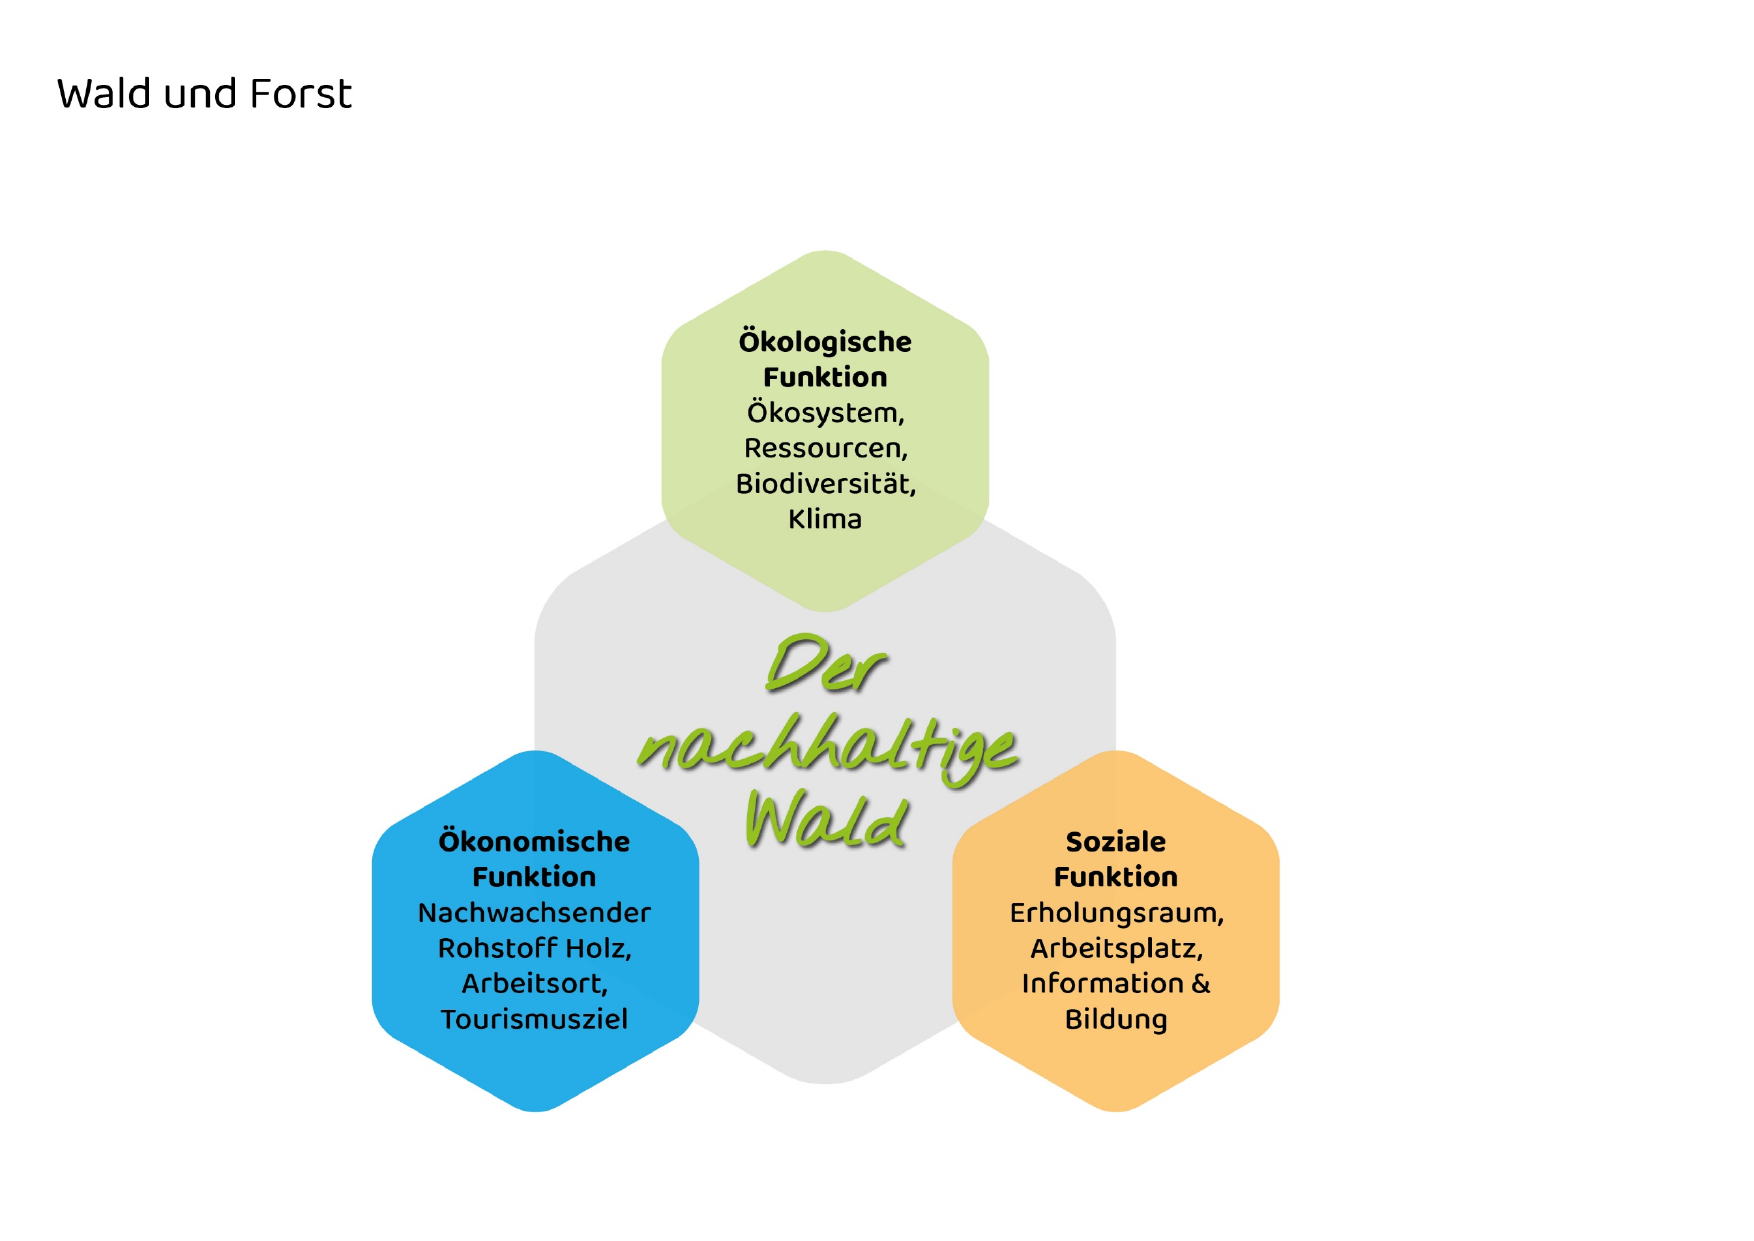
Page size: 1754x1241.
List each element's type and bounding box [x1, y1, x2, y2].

picture [0, 0, 1650, 1167]
